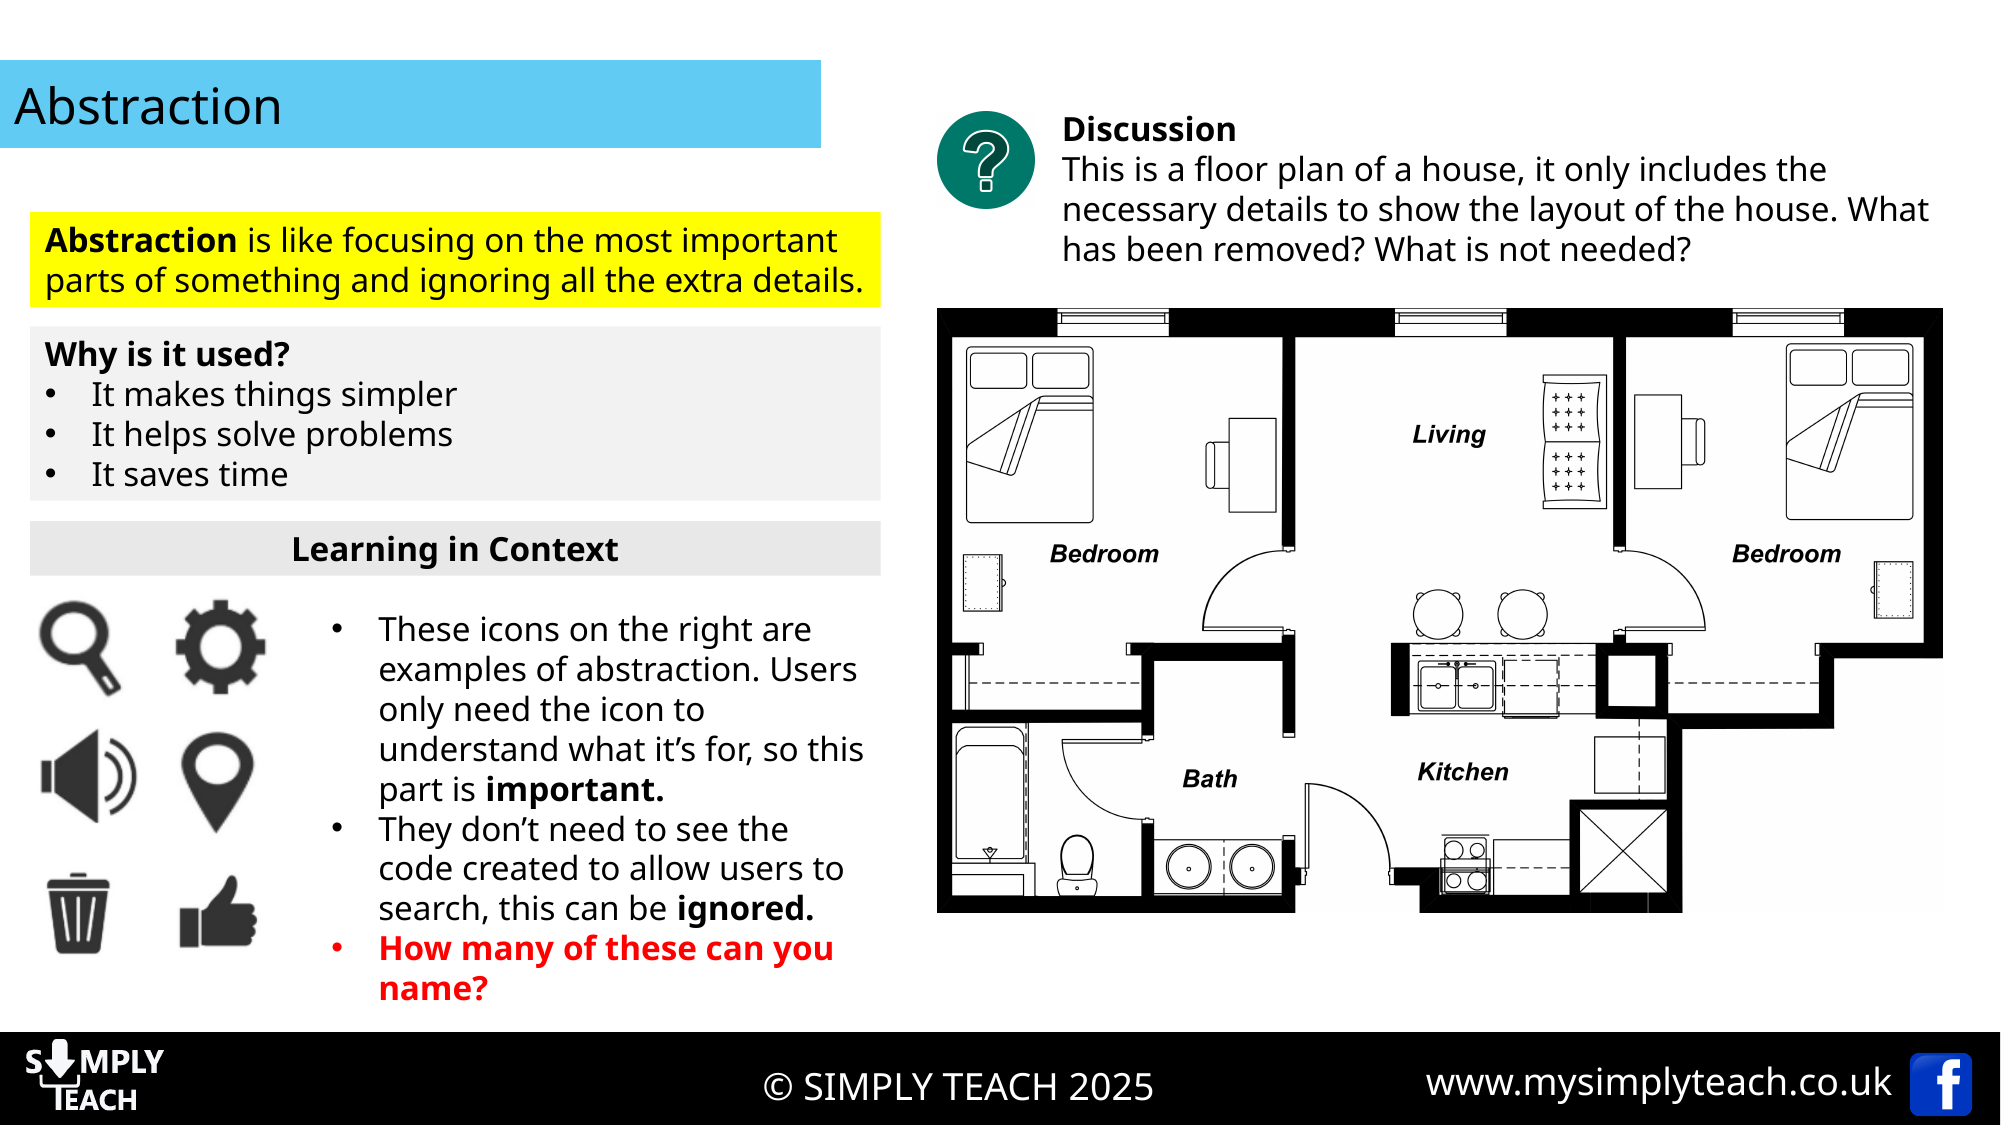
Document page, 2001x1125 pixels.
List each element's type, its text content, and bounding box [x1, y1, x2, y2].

picture [936, 111, 1035, 210]
text_box Learning in Context [30, 521, 881, 576]
text_box Abstraction is like focusing on the most important parts of something and ignoring all the extra details. [30, 212, 881, 307]
picture [936, 307, 1944, 914]
text_box Abstraction [0, 60, 821, 148]
text_box Why is it used? It makes things simpler It helps solve problems It saves time [30, 326, 881, 501]
picture [29, 593, 143, 705]
picture [1907, 1050, 1975, 1119]
text_box These icons on the right are examples of abstraction. Users only need the icon to understand what it’s for, so this part is important. They don’t need to see the code created to allow users to search, this can be ignored. How many of these can you name? [316, 600, 881, 1015]
picture [166, 593, 280, 705]
picture [33, 721, 147, 832]
text_box Discussion This is a floor plan of a house, it only includes the necessary details to show the layout of the house. What has been removed? What is not needed? [1047, 101, 1970, 276]
picture [166, 862, 270, 966]
picture [29, 859, 123, 966]
picture [15, 1033, 182, 1122]
picture [154, 721, 292, 847]
